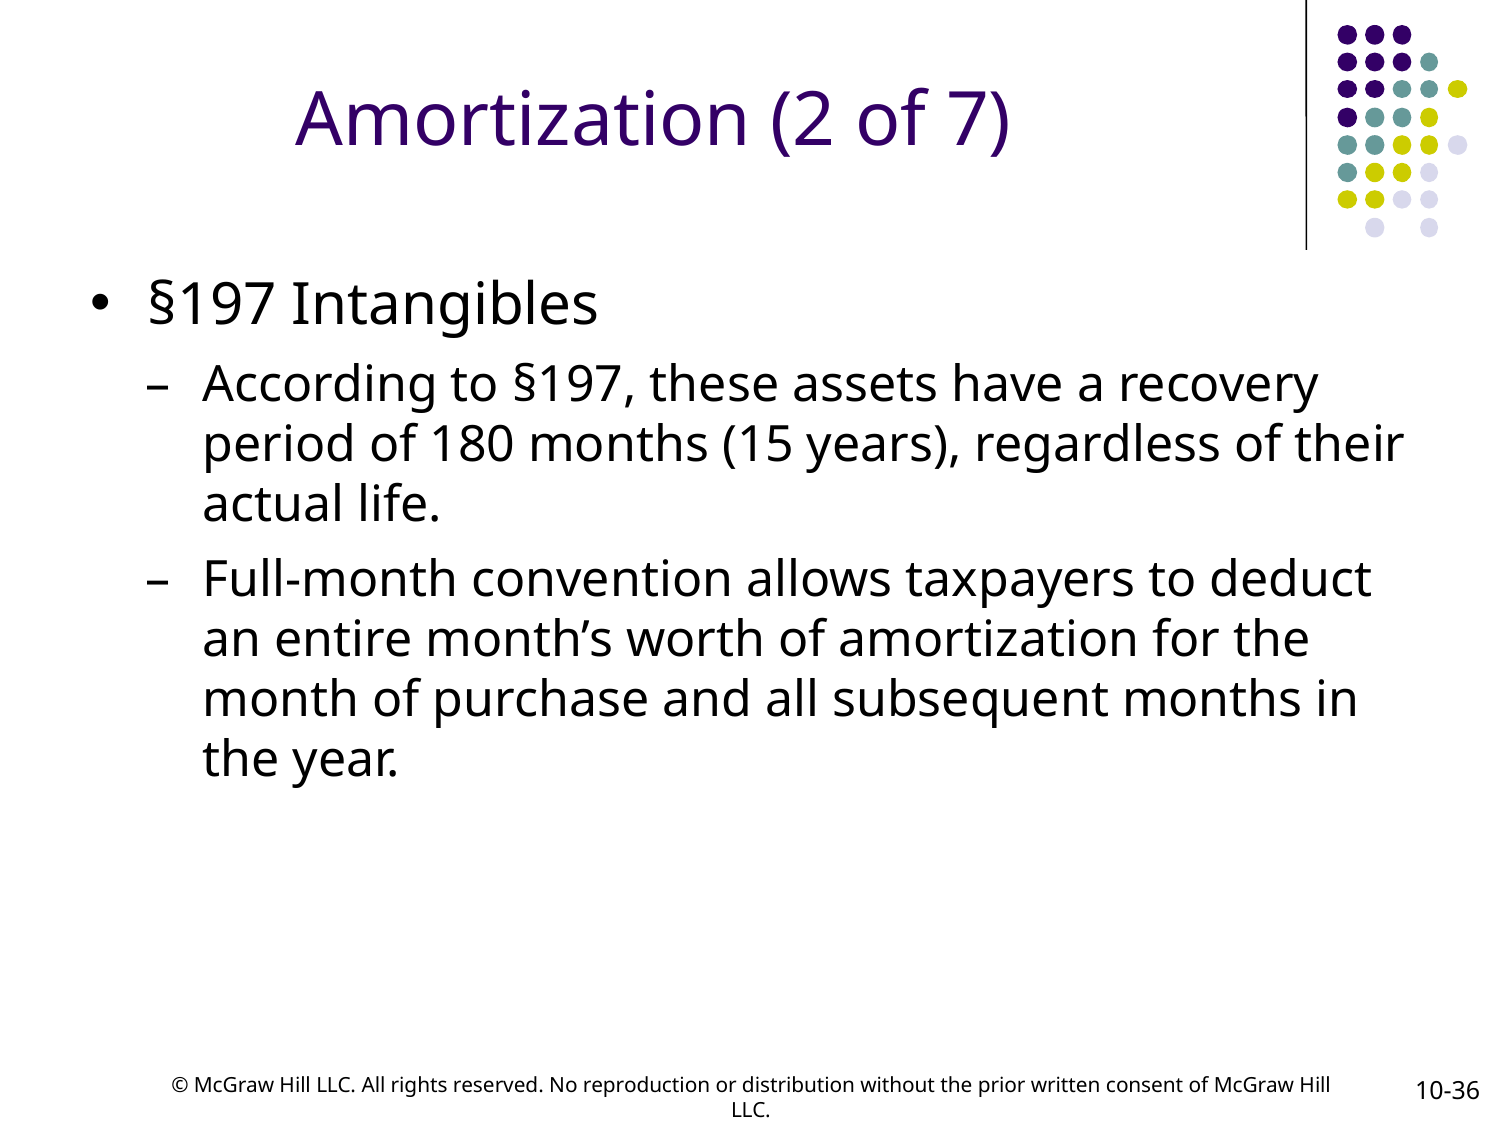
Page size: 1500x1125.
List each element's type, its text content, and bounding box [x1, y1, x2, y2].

slide_number 10-36 [1345, 1061, 1496, 1122]
title Amortization (2 of 7) [32, 8, 1275, 234]
list §197 Intangibles According to §197, these assets have a recovery period of 180 months (15 years), regardless of their actual life. Full-month convention allows taxpayers to deduct an entire month’s worth of amortization for the month of purchase and all subsequent months in the year. [75, 259, 1425, 1062]
